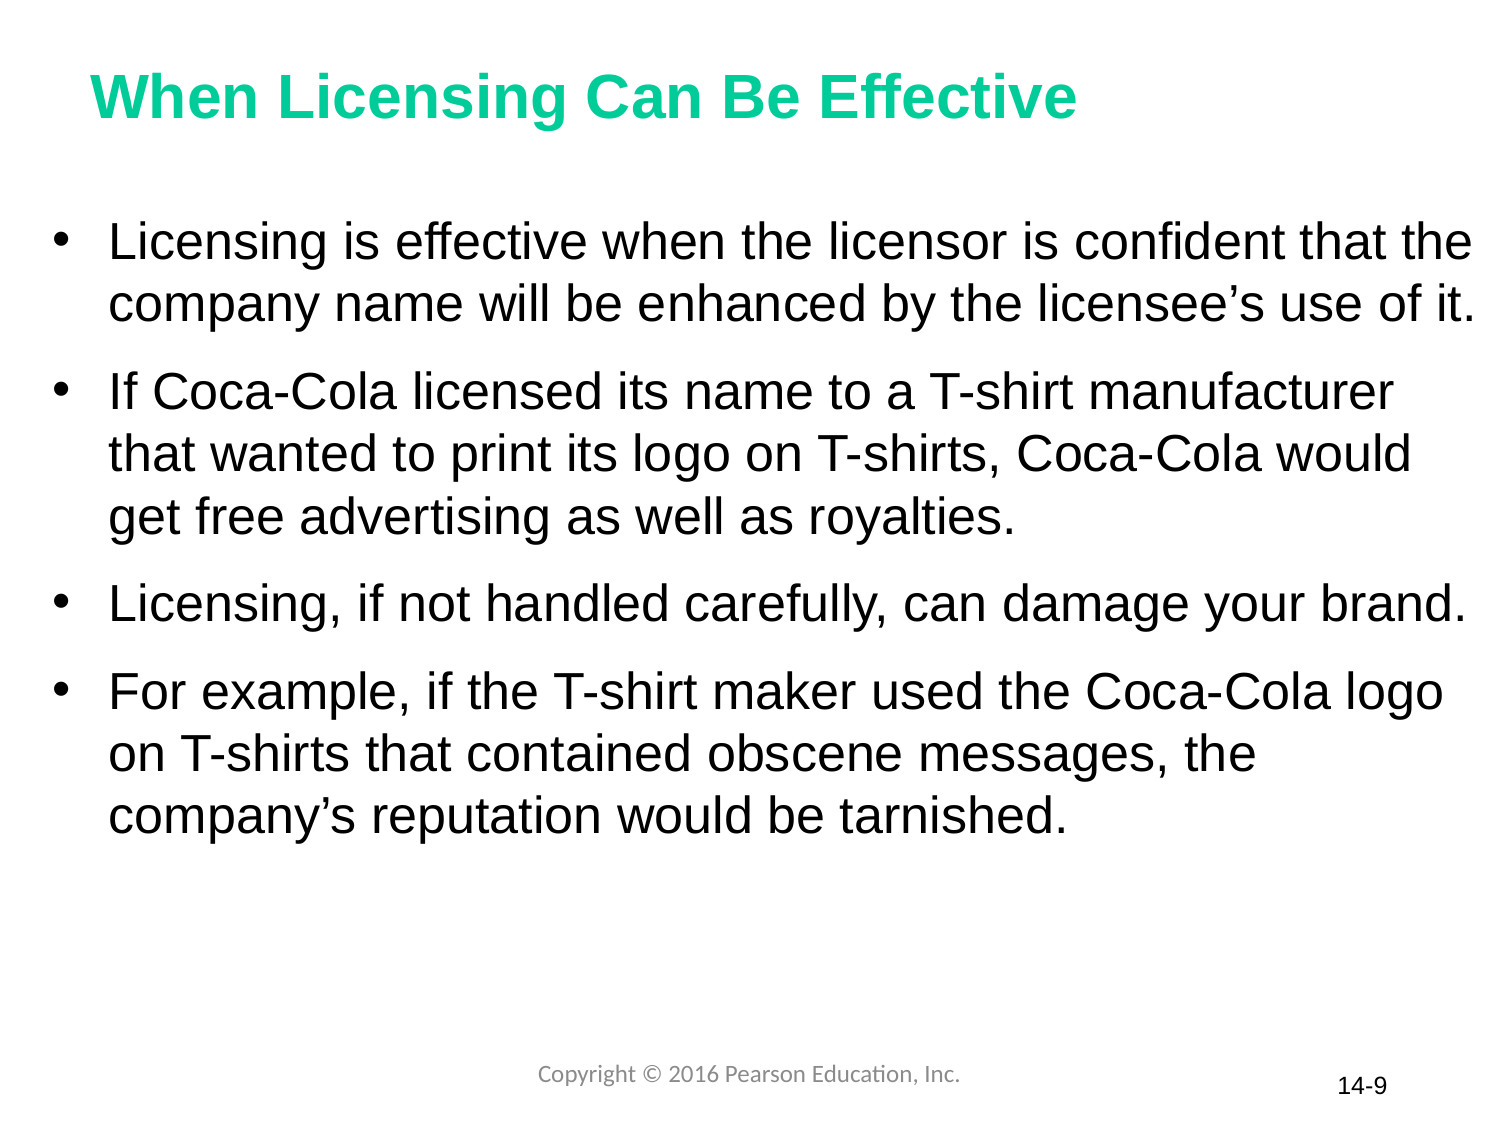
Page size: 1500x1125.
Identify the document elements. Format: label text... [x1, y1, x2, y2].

list Licensing is effective when the licensor is confident that the company name will be enhanced by the licensee’s use of it. If Coca-Cola licensed its name to a T-shirt manufacturer that wanted to print its logo on T-shirts, Coca-Cola would get free advertising as well as royalties. Licensing, if not handled carefully, can damage your brand. For example, if the T-shirt maker used the Coca-Cola logo on T-shirts that contained obscene messages, the company’s reputation would be tarnished. [37, 200, 1500, 1050]
footer Copyright © 2016 Pearson Education, Inc. [512, 1042, 988, 1103]
title When Licensing Can Be Effective [75, 0, 1425, 188]
